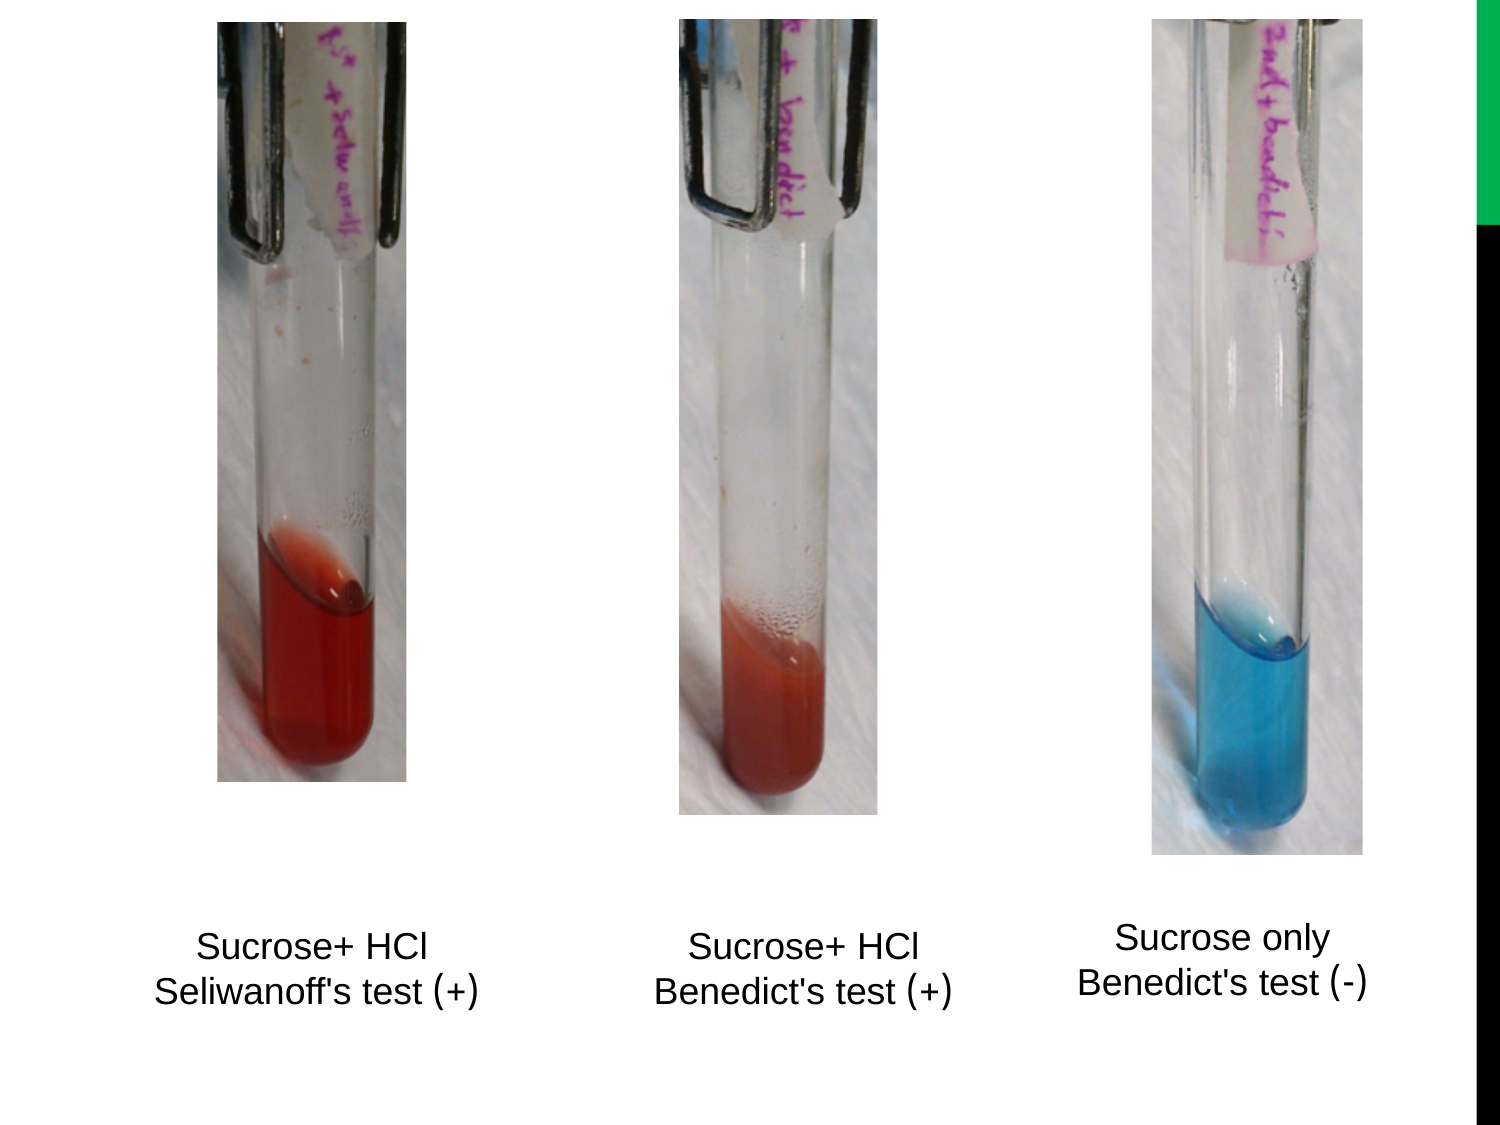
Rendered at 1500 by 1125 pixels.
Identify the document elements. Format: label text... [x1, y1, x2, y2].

picture [678, 18, 878, 815]
text_box Sucrose+ HCl (+) Benedict's test [614, 914, 993, 1020]
picture [216, 22, 407, 783]
picture [1151, 18, 1363, 856]
text_box Sucrose+ HCl (+) Seliwanoff's test [122, 914, 501, 1065]
text_box Sucrose only (-) Benedict's test [1033, 905, 1412, 1011]
